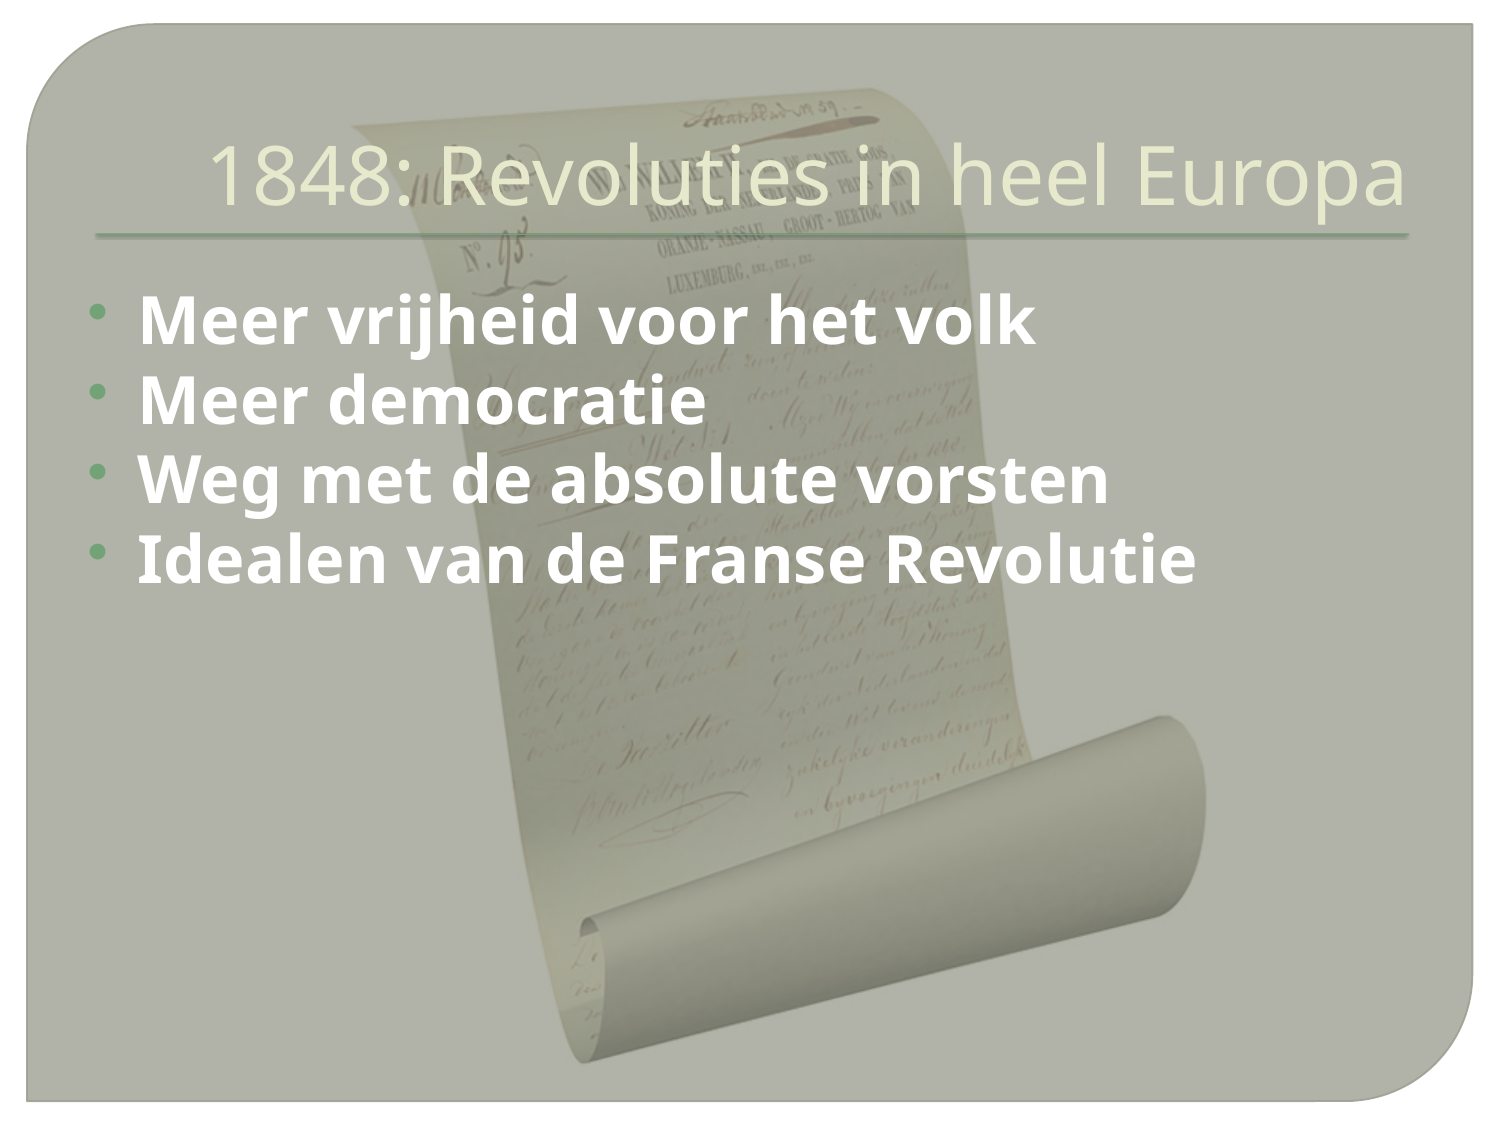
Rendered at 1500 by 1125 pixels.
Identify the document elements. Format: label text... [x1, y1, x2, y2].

list Meer vrijheid voor het volk Meer democratie Weg met de absolute vorsten Idealen van de Franse Revolutie [75, 270, 1425, 1013]
text_box [0, 0, 1500, 1125]
title 1848: Revoluties in heel Europa [75, 41, 1425, 230]
